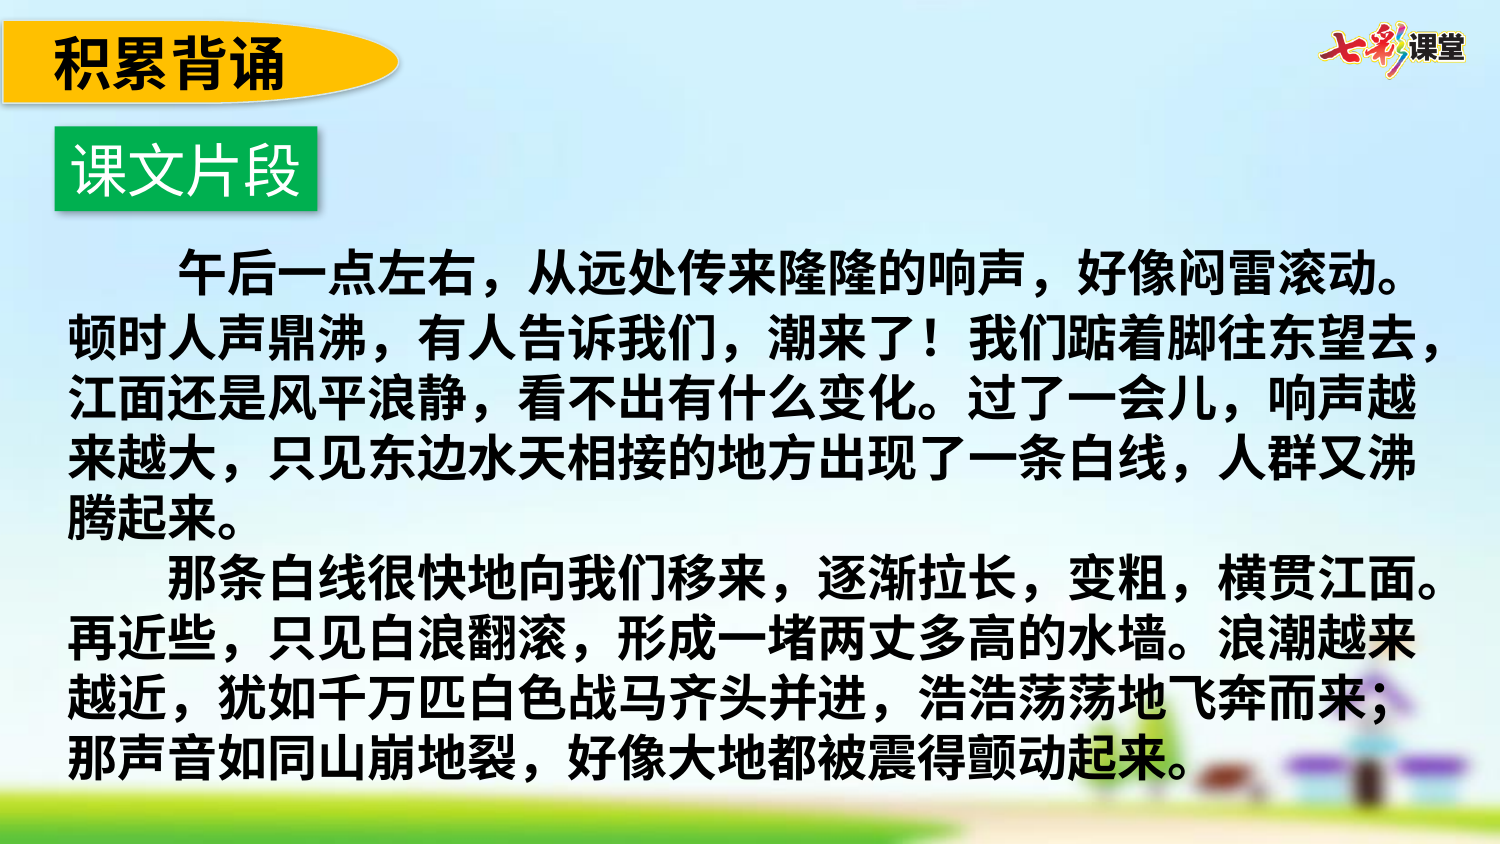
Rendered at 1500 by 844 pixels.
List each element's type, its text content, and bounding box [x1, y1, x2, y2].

text_box 课文片段 [54, 126, 318, 212]
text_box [0, 19, 399, 105]
picture [0, 0, 1500, 844]
text_box 午后一点左右，从远处传来隆隆的响声，好像闷雷滚动。顿时人声鼎沸，有人告诉我们，潮来了！我们踮着脚往东望去，江面还是风平浪静，看不出有什么变化。过了一会儿，响声越来越大，只见东边水天相接的地方出现了一条白线，人群又沸腾起来。 那条白线很快地向我们移来，逐渐拉长，变粗，横贯江面。再近些，只见白浪翻滚，形成一堵两丈多高的水墙。浪潮越来越近，犹如千万匹白色战马齐头并进，浩浩荡荡地飞奔而来；那声音如同山崩地裂，好像大地都被震得颤动起来。 [53, 209, 1443, 794]
